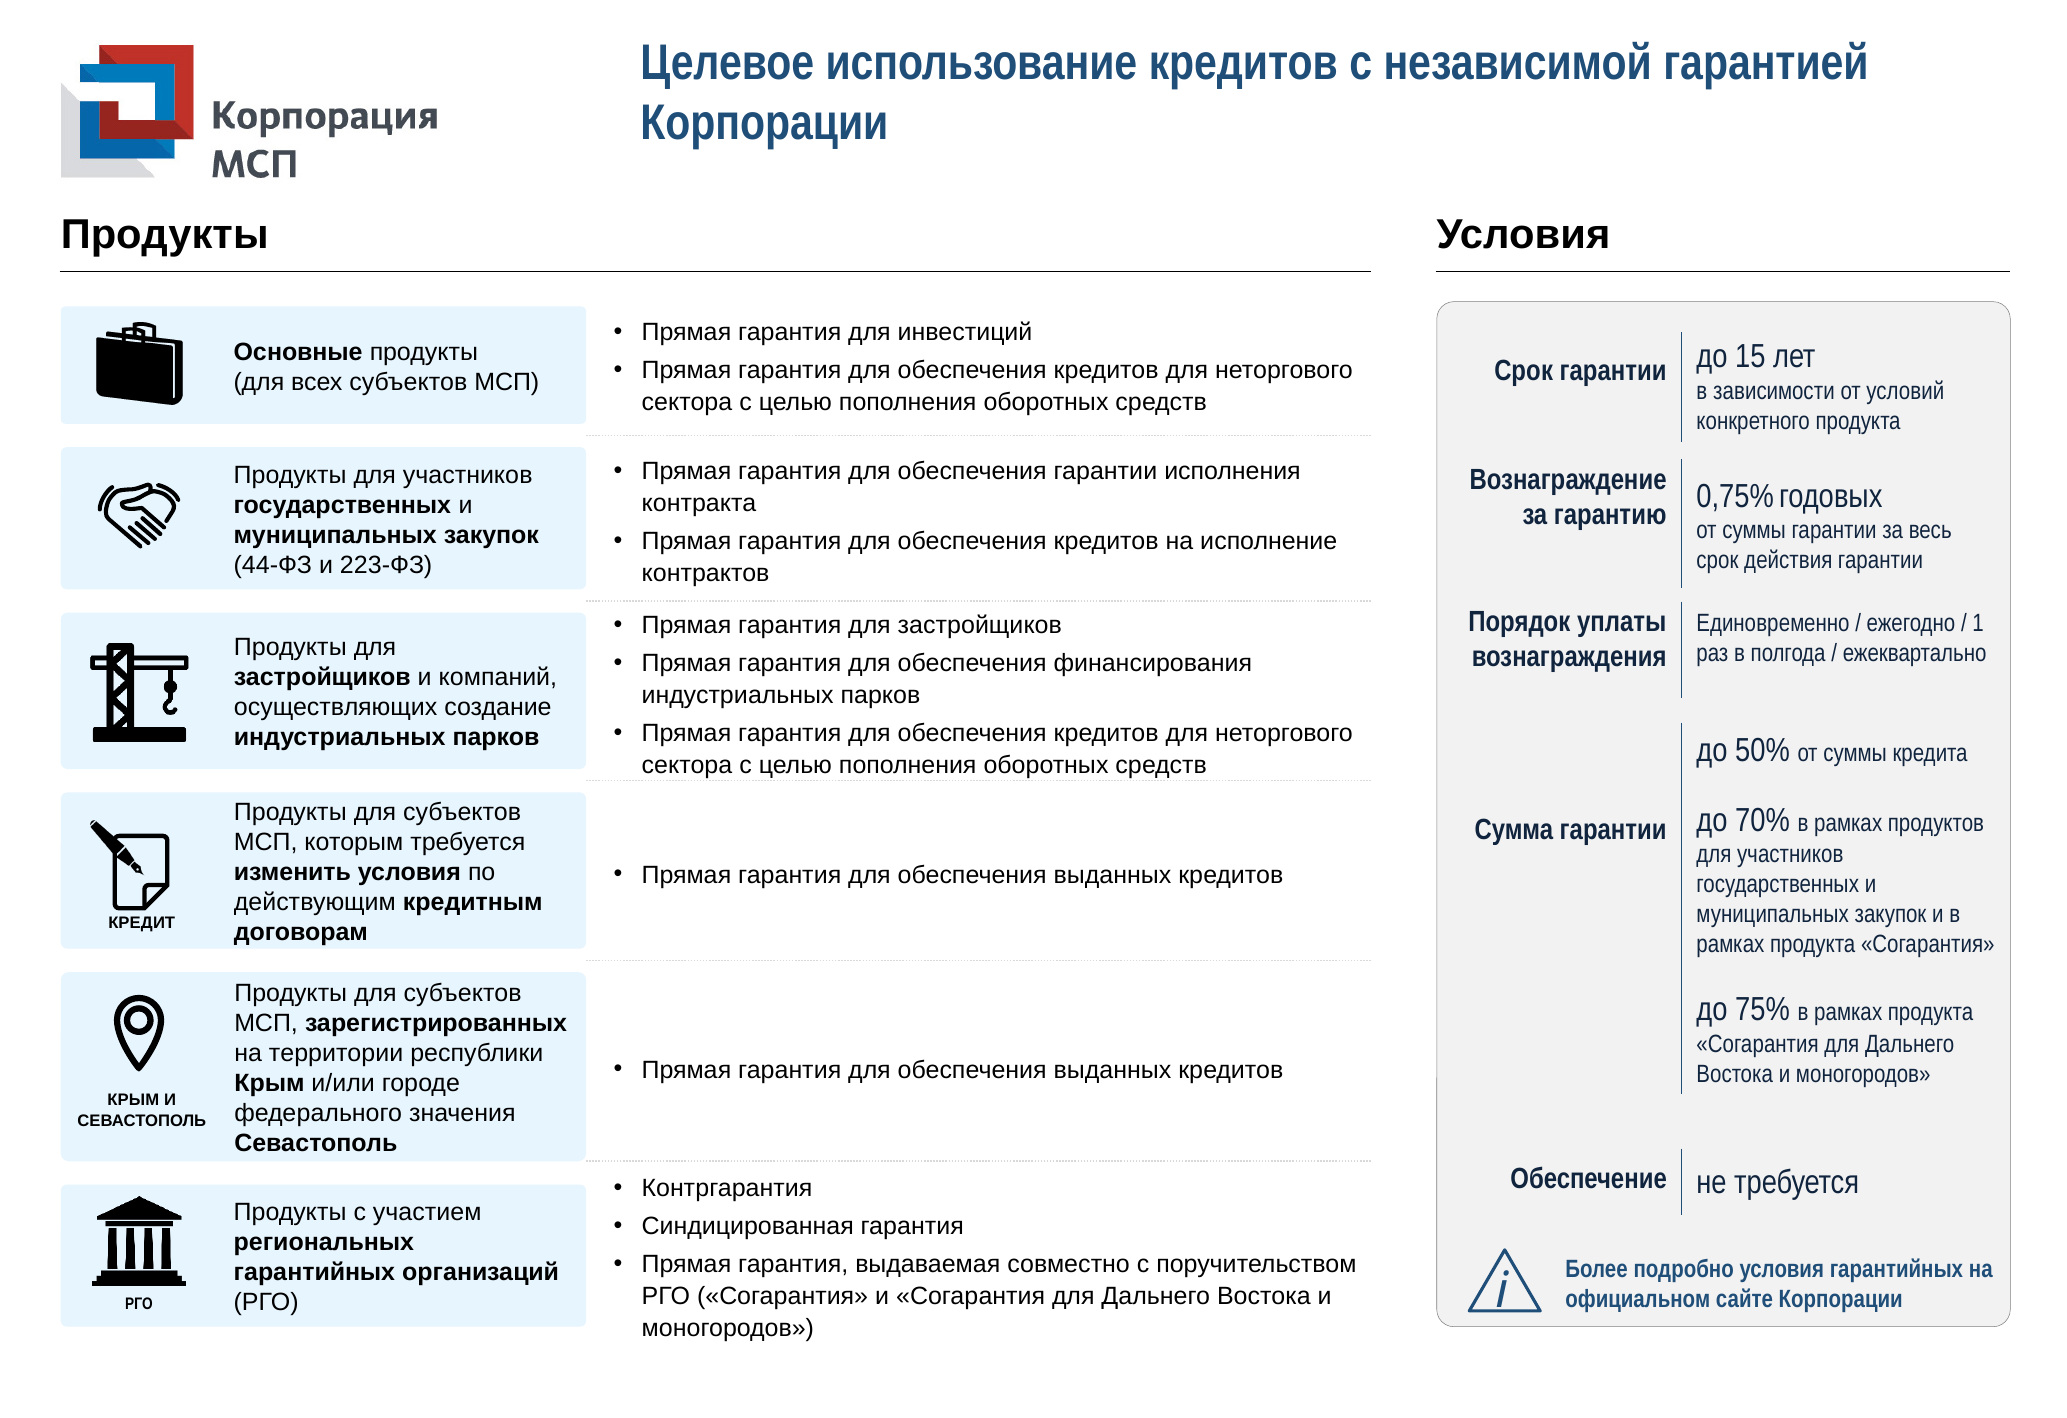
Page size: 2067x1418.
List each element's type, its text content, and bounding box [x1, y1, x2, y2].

picture [16, 11, 463, 215]
list Продукты [60, 137, 1436, 257]
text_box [52, 296, 2011, 1328]
title Целевое использование кредитов с независимой гарантией Корпорации [625, 31, 2035, 137]
text_box Условия [1436, 137, 2067, 257]
